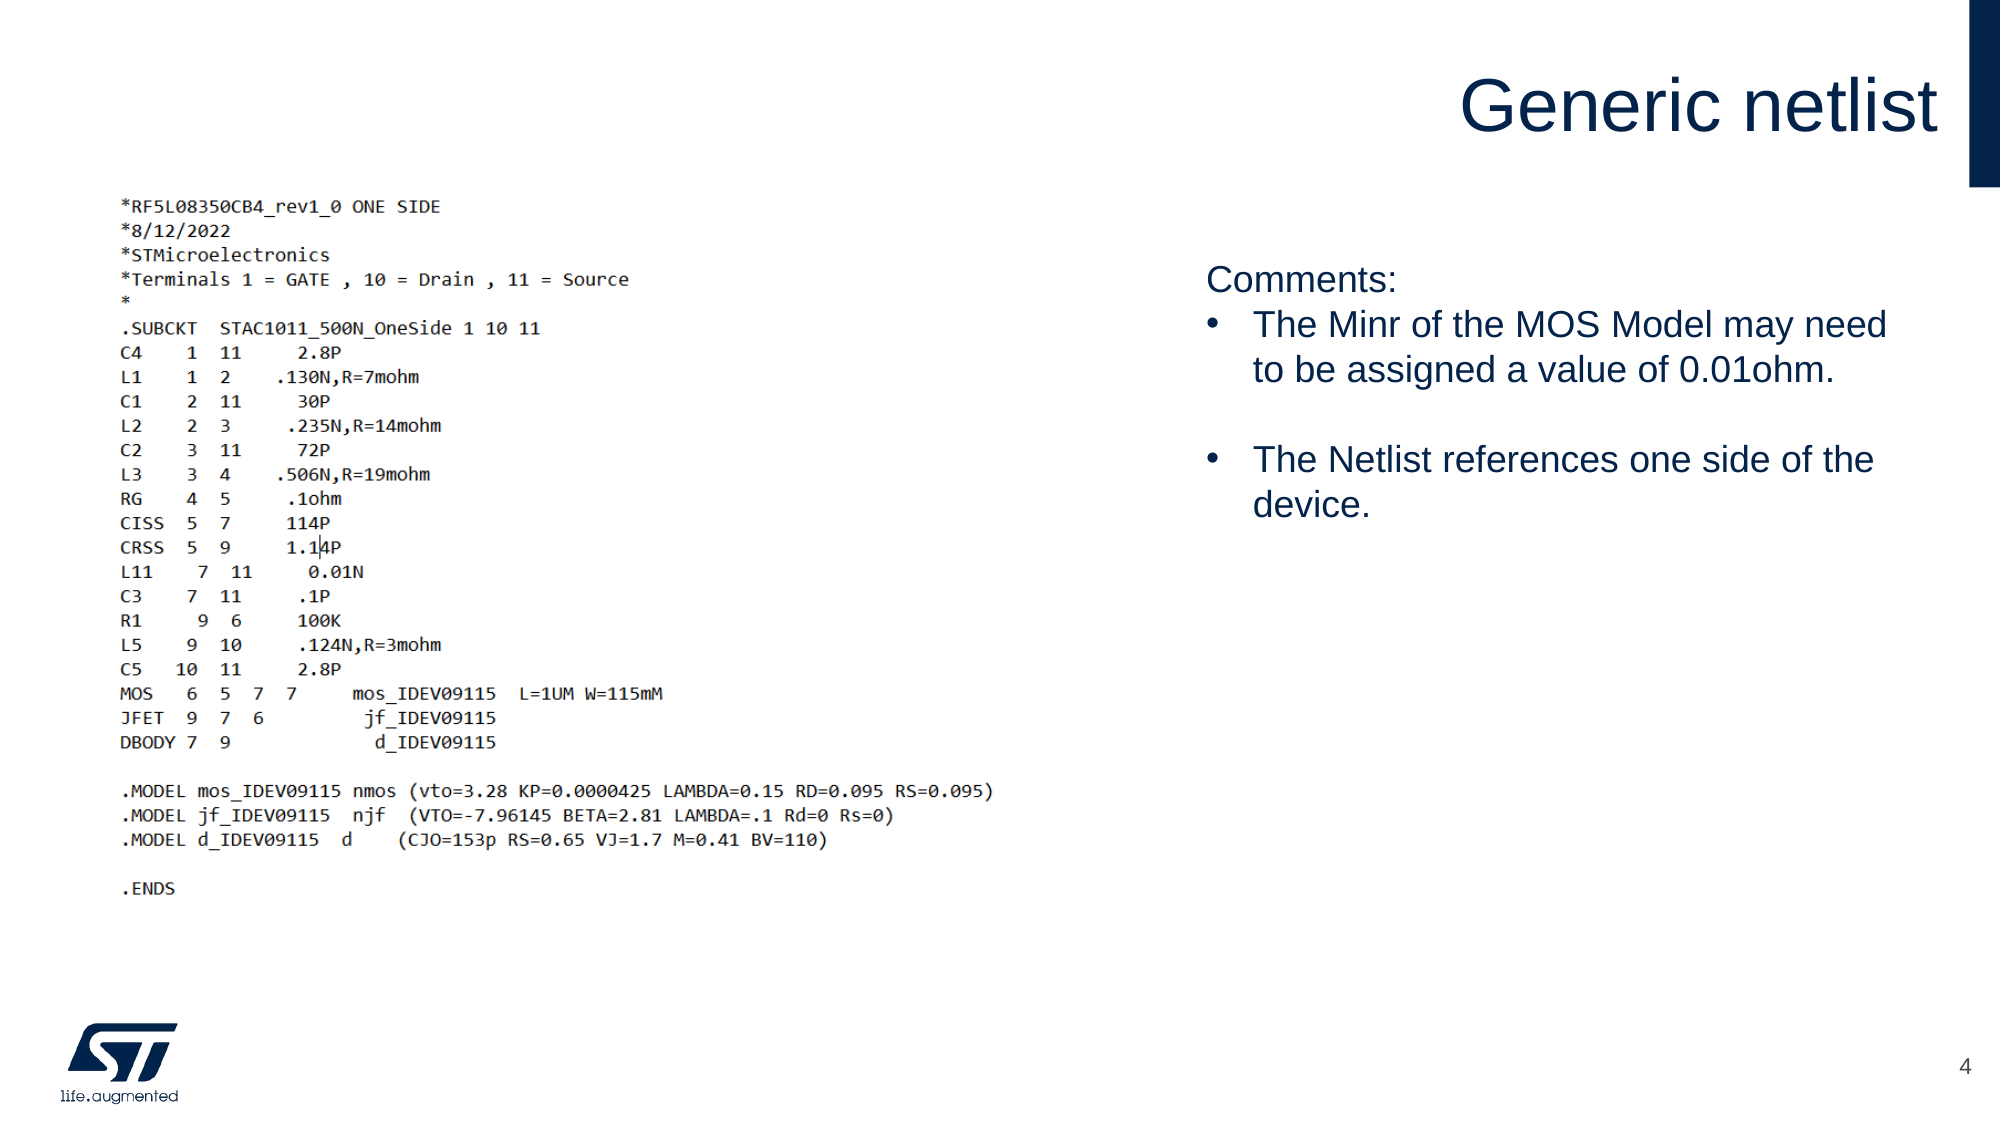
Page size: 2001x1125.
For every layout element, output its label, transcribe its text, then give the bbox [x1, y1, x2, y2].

picture [118, 195, 1000, 930]
slide_number 4 [1904, 1038, 1972, 1087]
picture [37, 999, 201, 1125]
text_box Comments: The Minr of the MOS Model may need to be assigned a value of 0.01ohm. The Netlist references one side of the device. [1191, 247, 1905, 533]
title Generic netlist [49, 0, 1954, 215]
